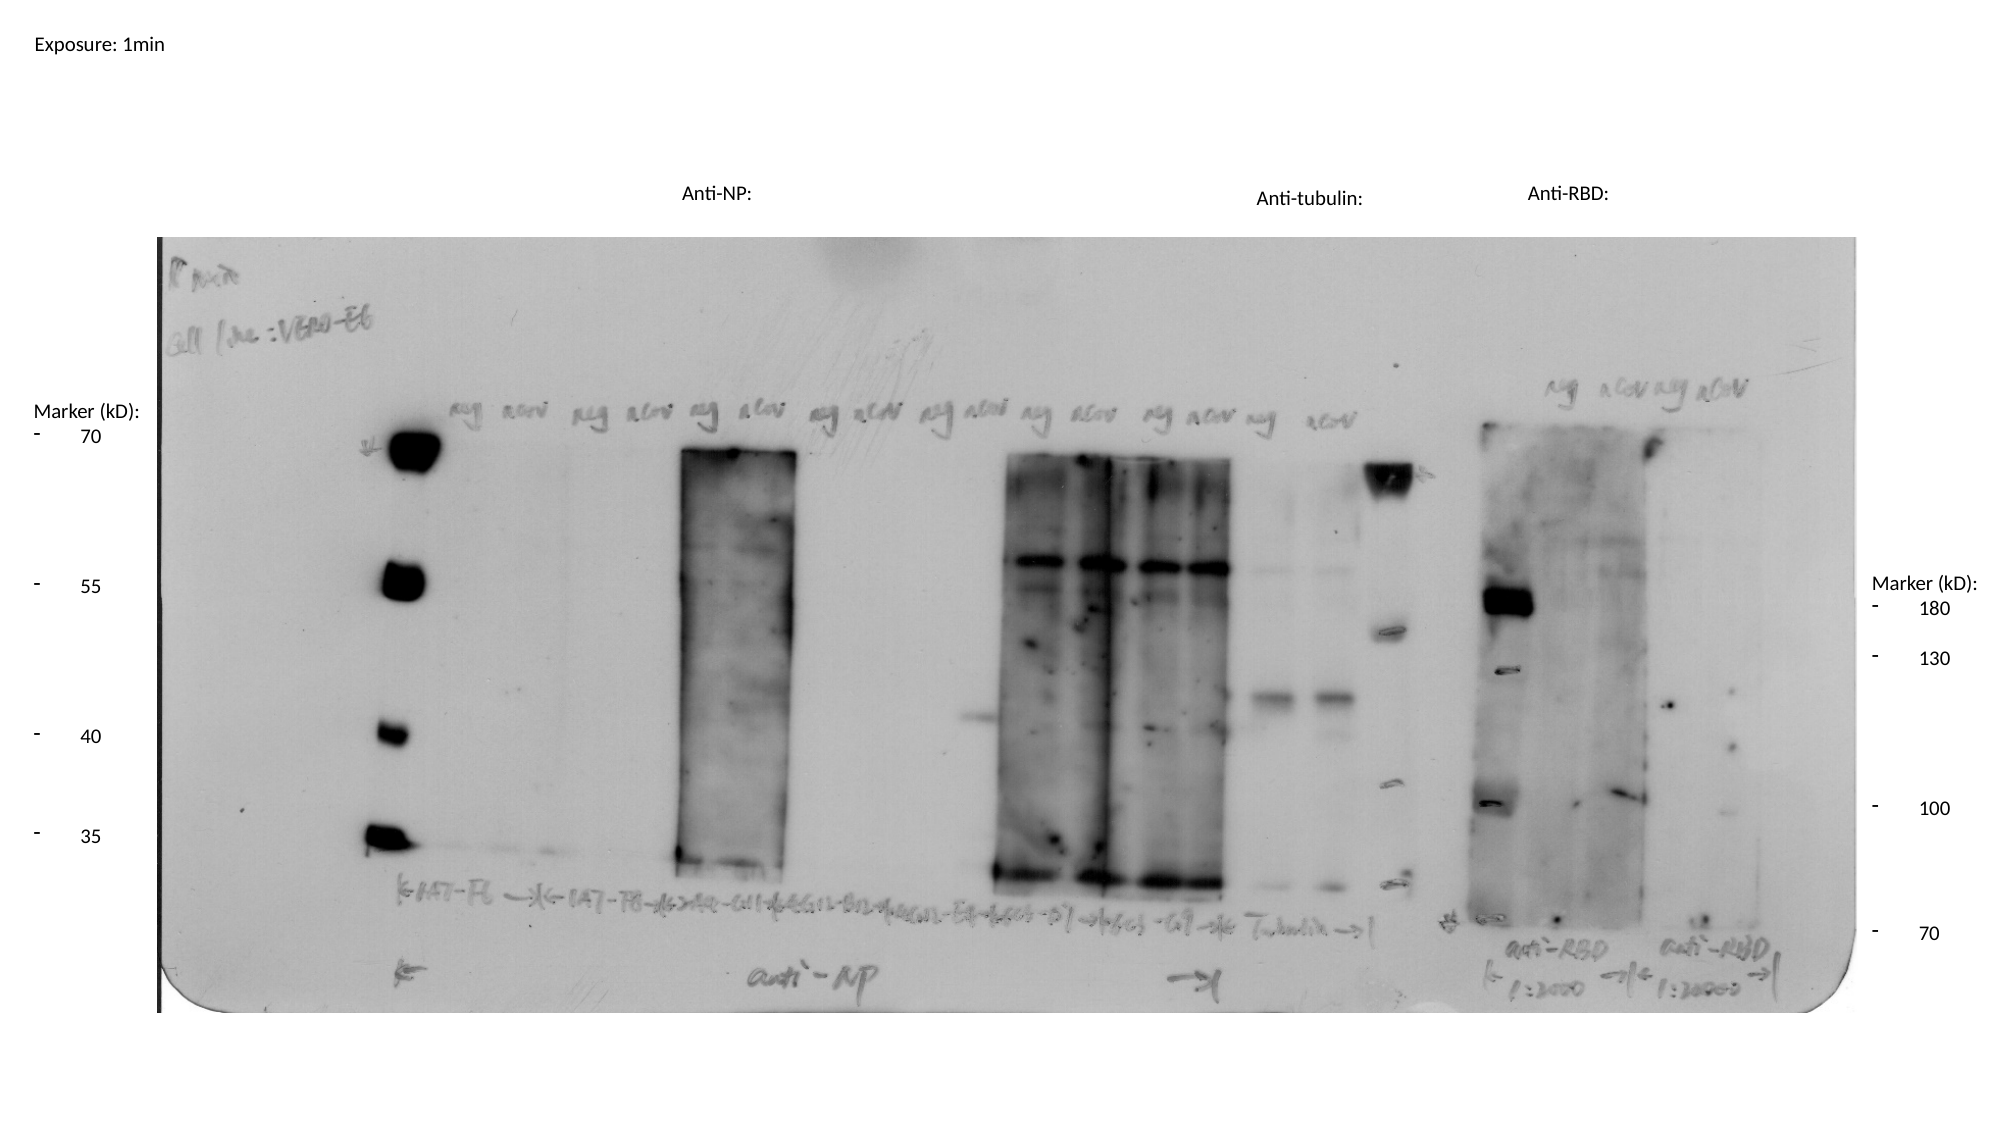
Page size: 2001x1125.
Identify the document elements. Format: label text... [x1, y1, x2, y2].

text_box Anti-tubulin: [1241, 177, 1404, 218]
text_box Marker (kD): 180 130 100 70 [1858, 562, 2000, 952]
text_box Marker (kD): 70 55 40 35 [18, 390, 157, 855]
picture [157, 237, 1858, 1013]
text_box Exposure: 1min [19, 23, 181, 64]
text_box Anti-RBD: [1512, 172, 1675, 213]
subtitle Anti-NP: [667, 0, 875, 237]
